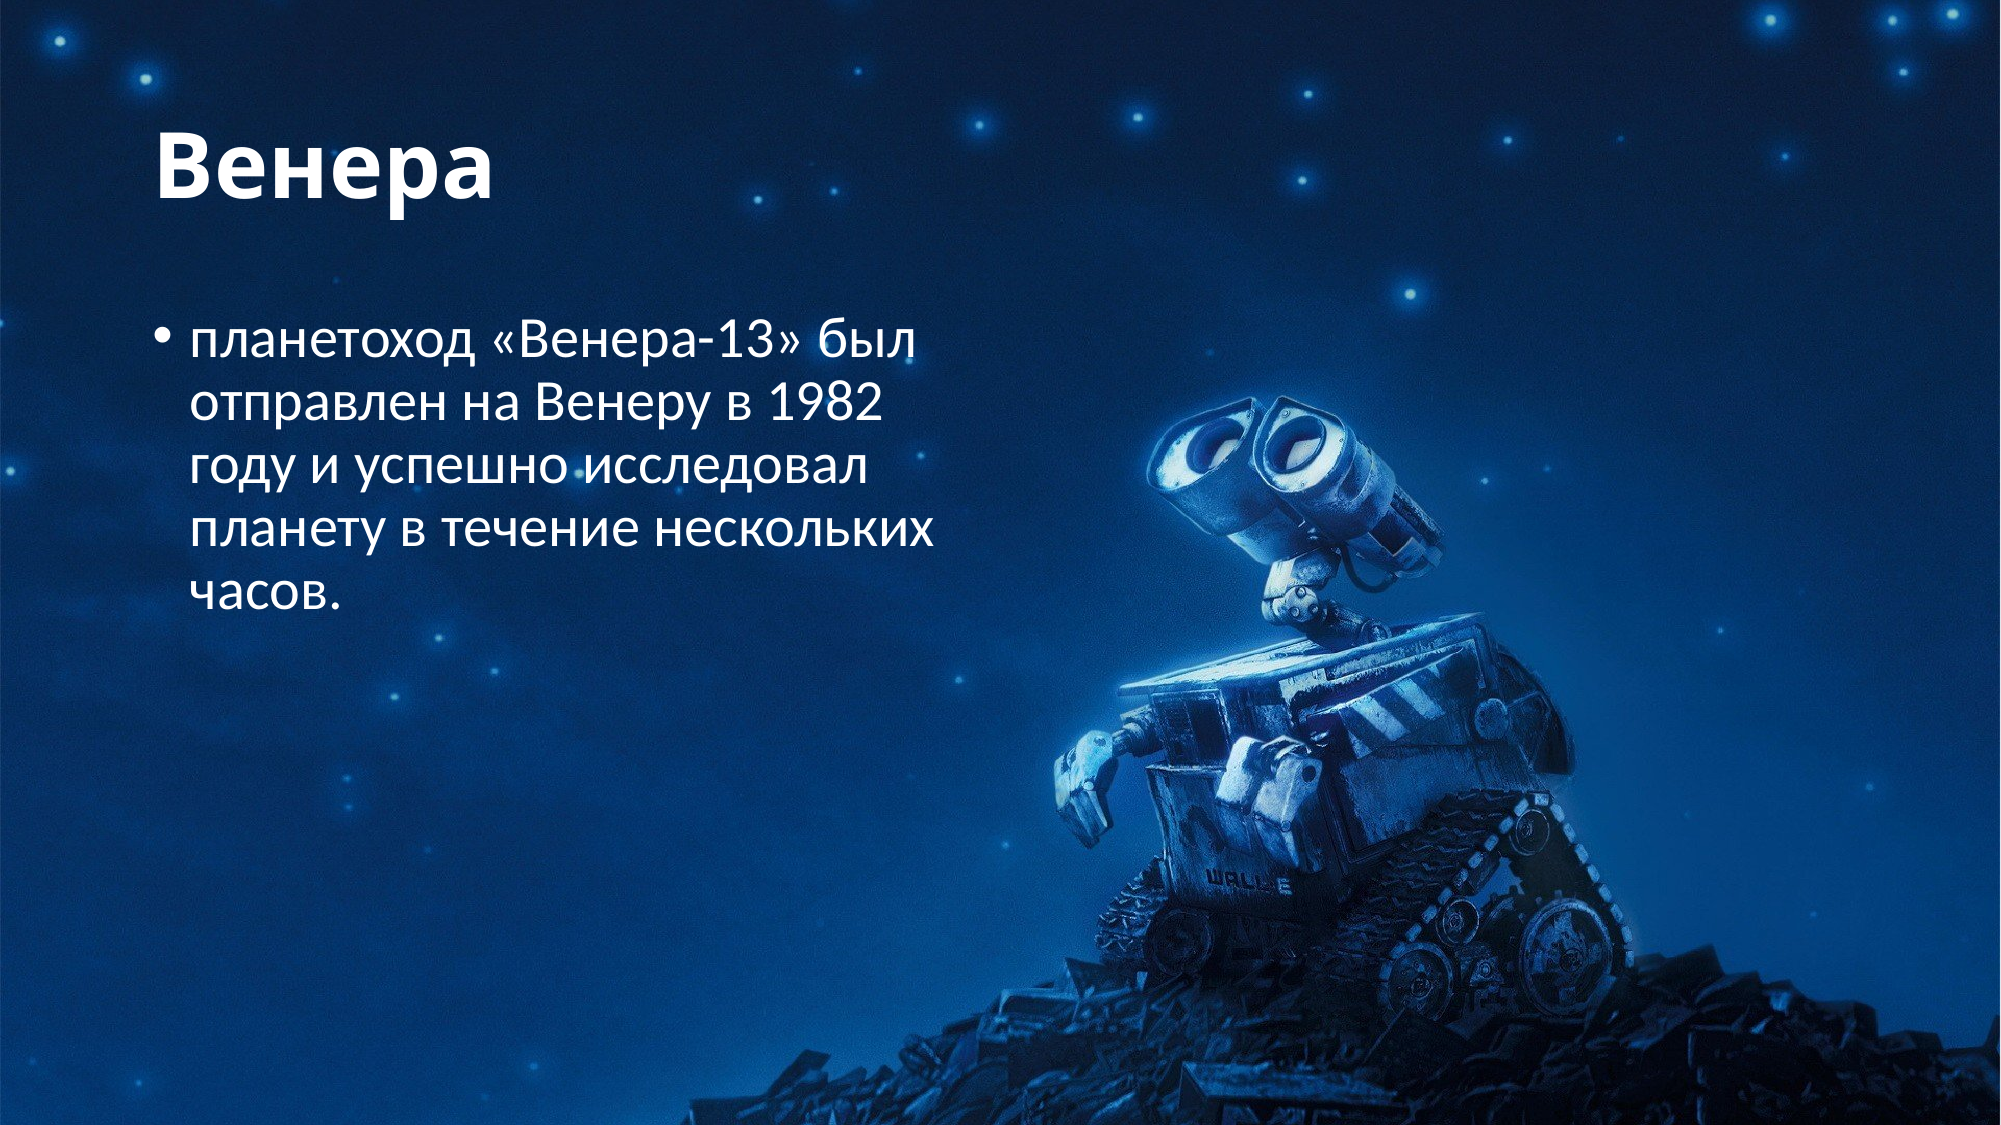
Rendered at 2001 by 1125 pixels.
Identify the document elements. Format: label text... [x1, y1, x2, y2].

picture [0, 0, 2001, 1125]
title Венера [137, 59, 1863, 278]
list планетоход «Венера-13» был отправлен на Венеру в 1982 году и успешно исследовал планету в течение нескольких часов. [137, 299, 988, 1014]
